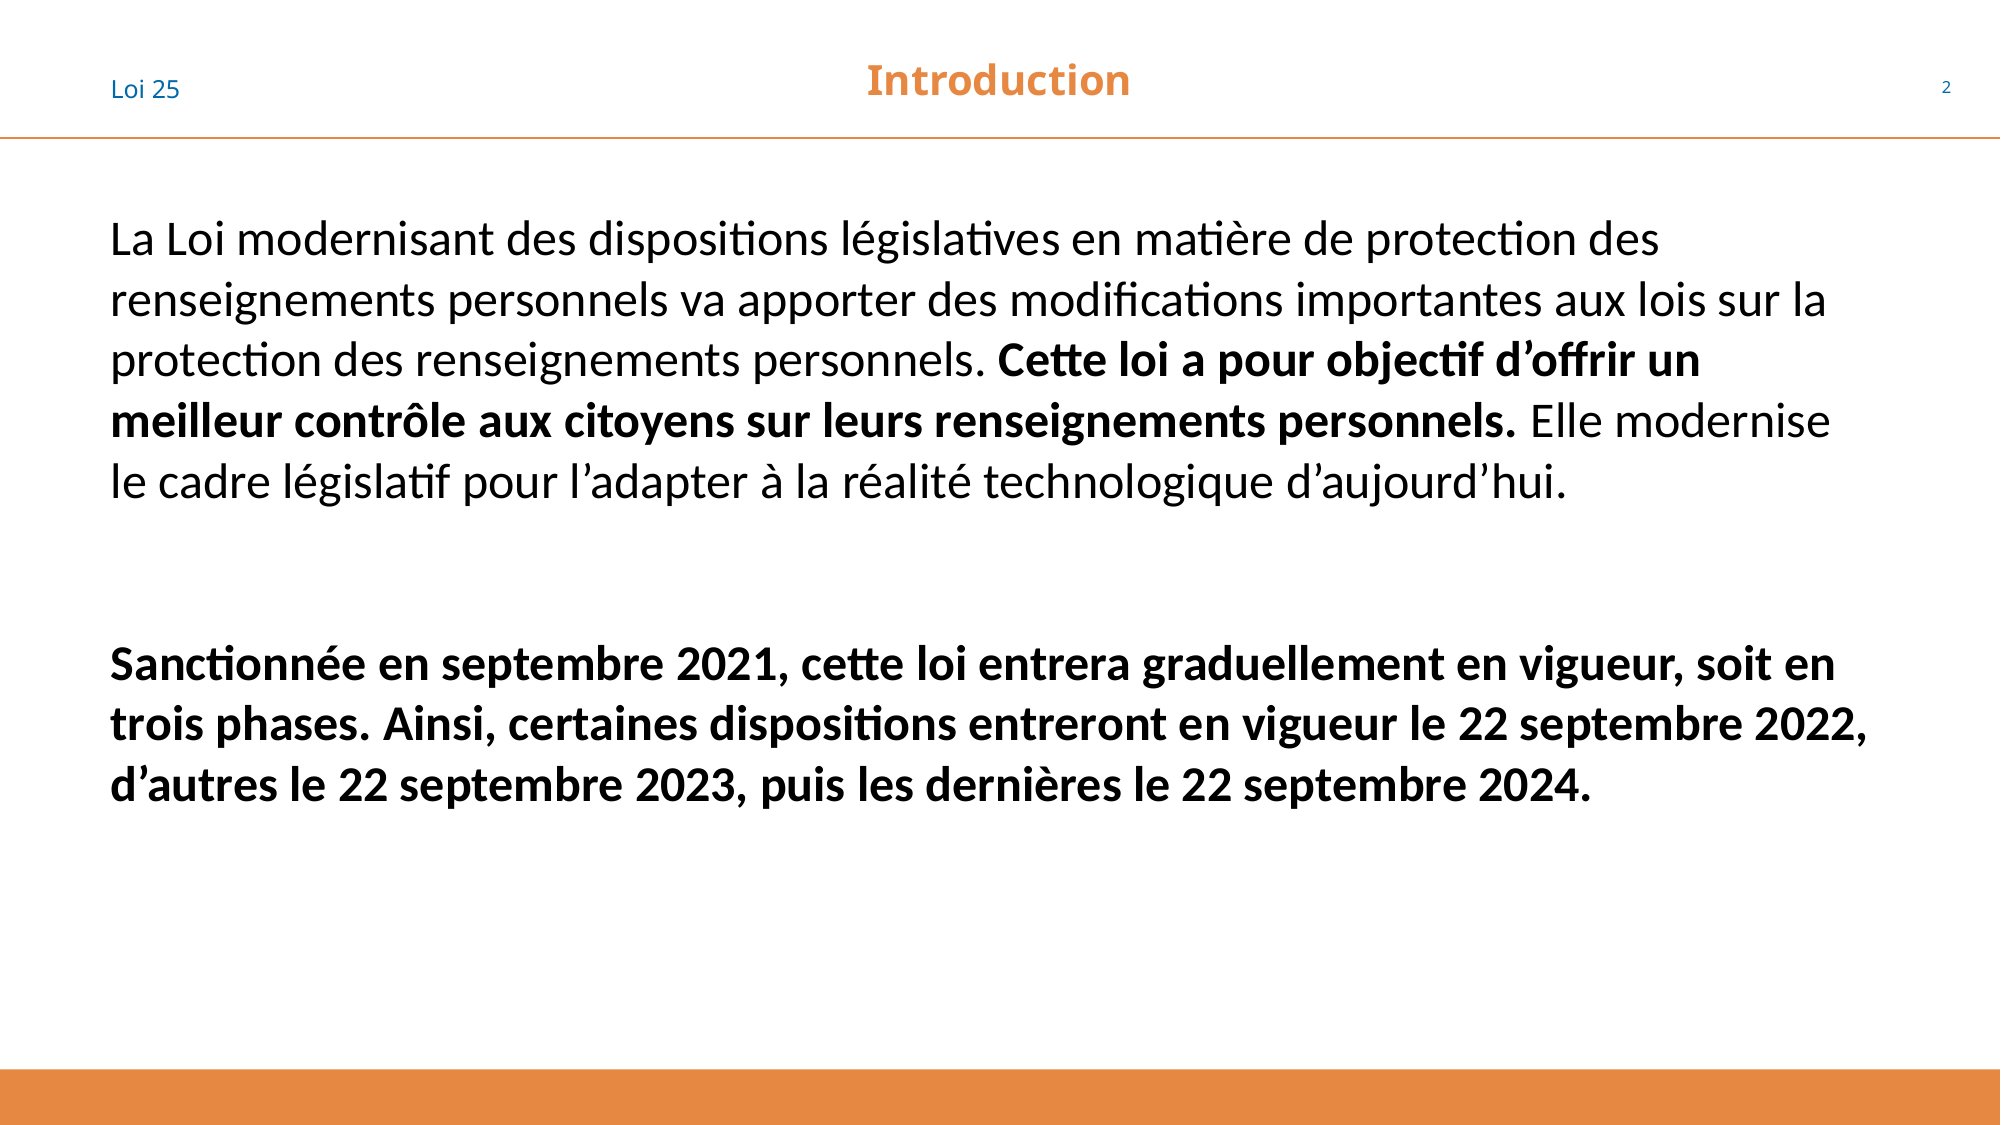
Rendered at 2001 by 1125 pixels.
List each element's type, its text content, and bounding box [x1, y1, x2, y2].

title Introduction [95, 31, 1905, 112]
slide_number 2 [1889, 67, 1967, 109]
footer Loi 25 [95, 58, 813, 119]
list La Loi modernisant des dispositions législatives en matière de protection des renseignements personnels va apporter des modifications importantes aux lois sur la protection des renseignements personnels. Cette loi a pour objectif d’offrir un meilleur contrôle aux citoyens sur leurs renseignements personnels. Elle modernise le cadre législatif pour l’adapter à la réalité technologique d’aujourd’hui. Sanctionnée en septembre 2021, cette loi entrera graduellement en vigueur, soit en trois phases. Ainsi, certaines dispositions entreront en vigueur le 22 septembre 2022, d’autres le 22 septembre 2023, puis les dernières le 22 septembre 2024. [95, 197, 1890, 1001]
